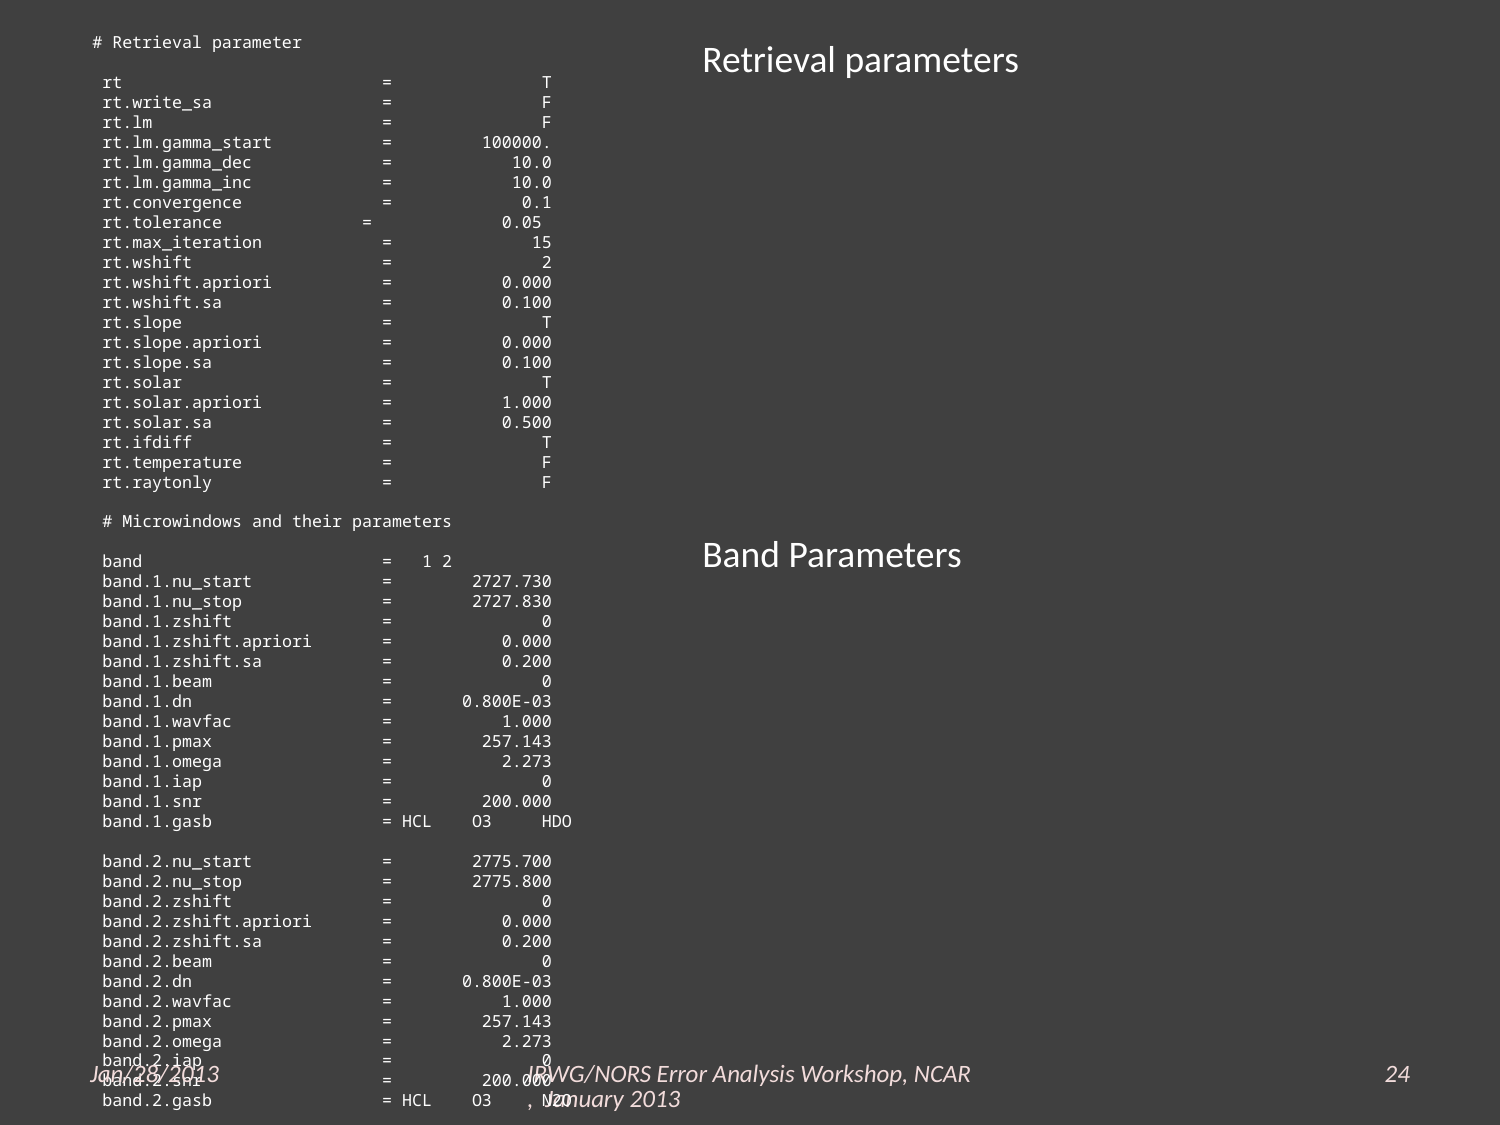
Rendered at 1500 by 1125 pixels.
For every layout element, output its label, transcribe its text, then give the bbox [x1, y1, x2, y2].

footer IRWG/NORS Error Analysis Workshop, NCAR, January 2013 [512, 1042, 988, 1103]
slide_number Jan/28/2013 [75, 1042, 425, 1103]
text_box Retrieval parameters Band Parameters [687, 27, 1438, 583]
slide_number 24 [1074, 1042, 1425, 1103]
text_box # Retrieval parameter rt = T rt.write_sa = F rt.lm = F rt.lm.gamma_start = 100000. rt.lm.gamma_dec = 10.0 rt.lm.gamma_inc = 10.0 rt.convergence = 0.1 rt.tolerance = 0.05 rt.max_iteration = 15 rt.wshift = 2 rt.wshift.apriori = 0.000 rt.wshift.sa = 0.100 rt.slope = T rt.slope.apriori = 0.000 rt.slope.sa = 0.100 rt.solar = T rt.solar.apriori = 1.000 rt.solar.sa = 0.500 rt.ifdiff = T rt.temperature = F rt.raytonly = F # Microwindows and their parameters band = 1 2 band.1.nu_start = 2727.730 band.1.nu_stop = 2727.830 band.1.zshift = 0 band.1.zshift.apriori = 0.000 band.1.zshift.sa = 0.200 band.1.beam = 0 band.1.dn = 0.800E-03 band.1.wavfac = 1.000 band.1.pmax = 257.143 band.1.omega = 2.273 band.1.iap = 0 band.1.snr = 200.000 band.1.gasb = HCL O3 HDO band.2.nu_start = 2775.700 band.2.nu_stop = 2775.800 band.2.zshift = 0 band.2.zshift.apriori = 0.000 band.2.zshift.sa = 0.200 band.2.beam = 0 band.2.dn = 0.800E-03 band.2.wavfac = 1.000 band.2.pmax = 257.143 band.2.omega = 2.273 band.2.iap = 0 band.2.snr = 200.000 band.2.gasb = HCL O3 N2O [77, 24, 588, 1118]
